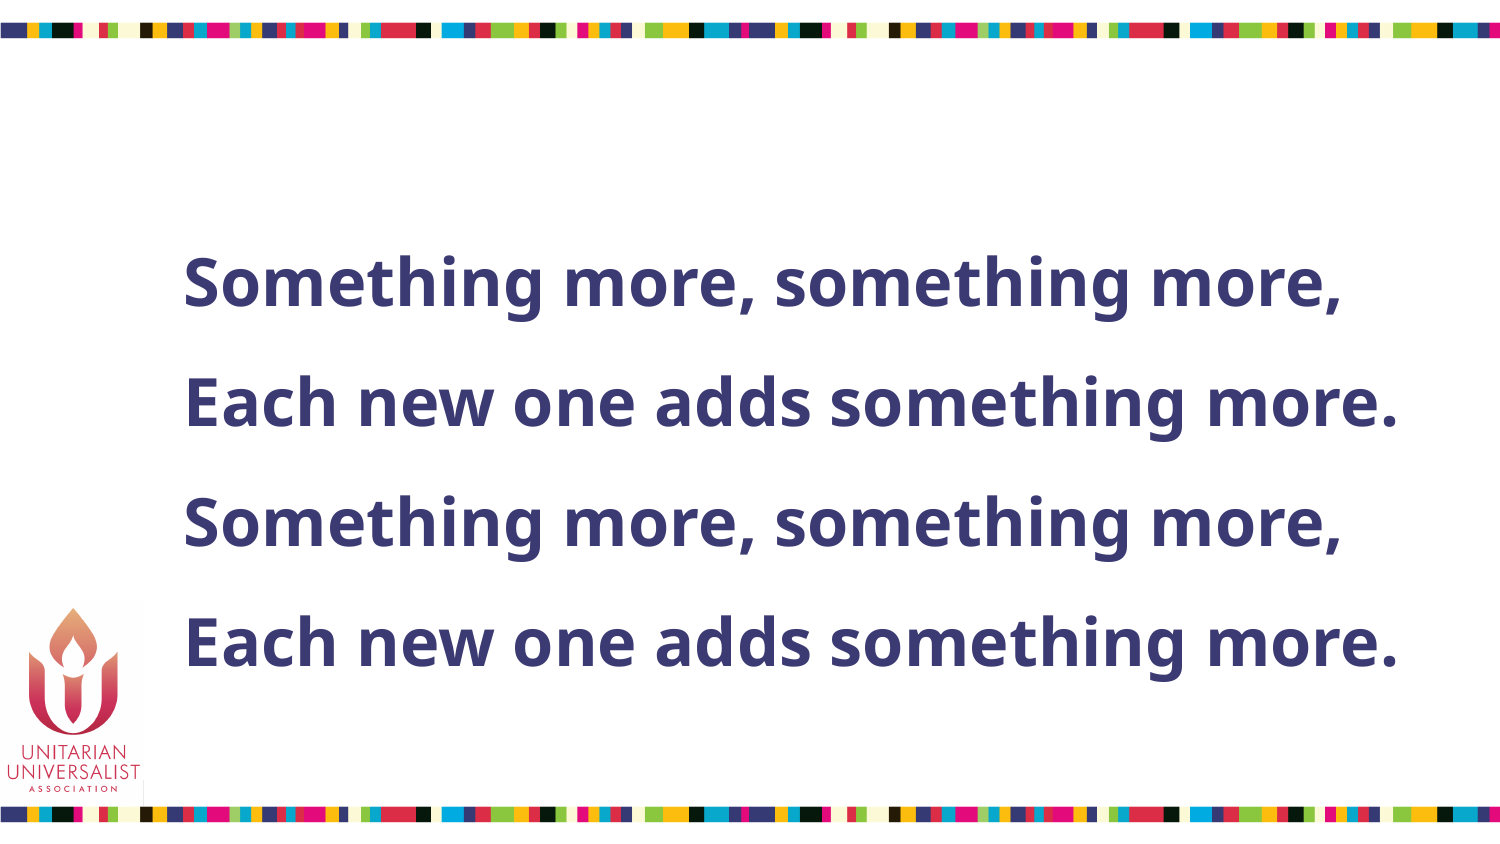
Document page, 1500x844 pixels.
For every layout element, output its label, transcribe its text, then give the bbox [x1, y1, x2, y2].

picture [0, 22, 1500, 40]
text_box Something more, something more, Each new one adds something more. Something more, something more, Each new one adds something more. [168, 184, 1421, 695]
picture [0, 600, 1500, 824]
